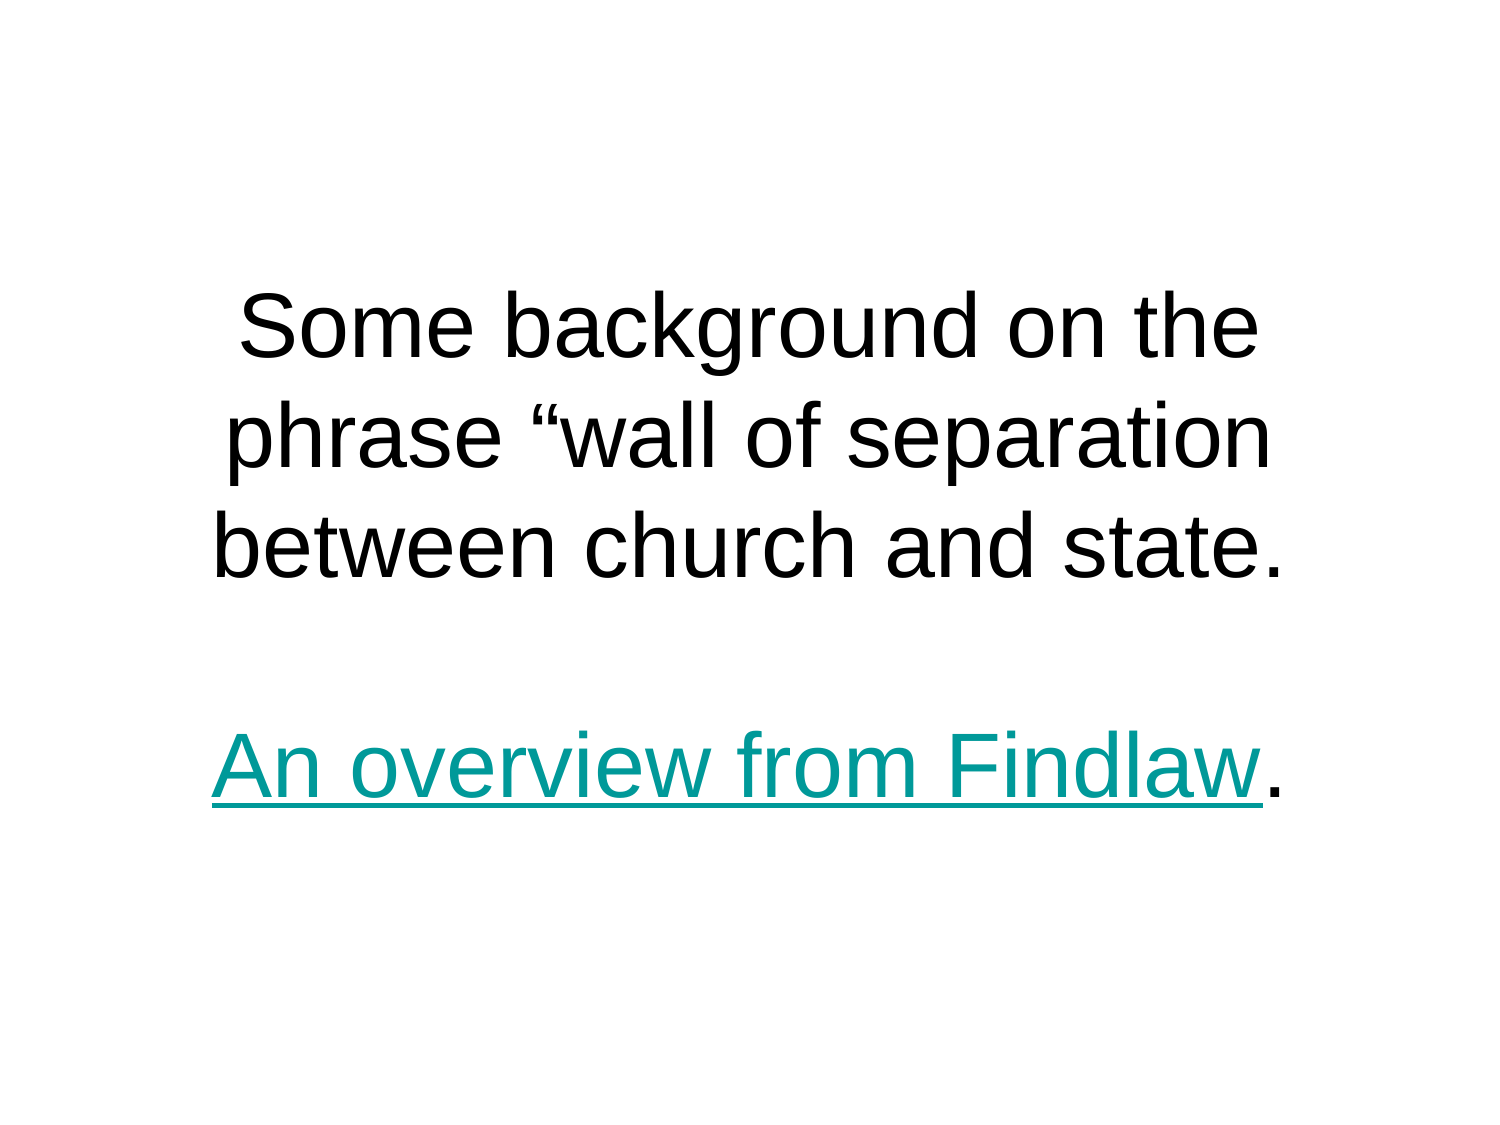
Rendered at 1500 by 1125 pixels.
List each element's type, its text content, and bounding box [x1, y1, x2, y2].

title Some background on the phrase “wall of separation between church and state. An overview from Findlaw. [74, 44, 1426, 1038]
